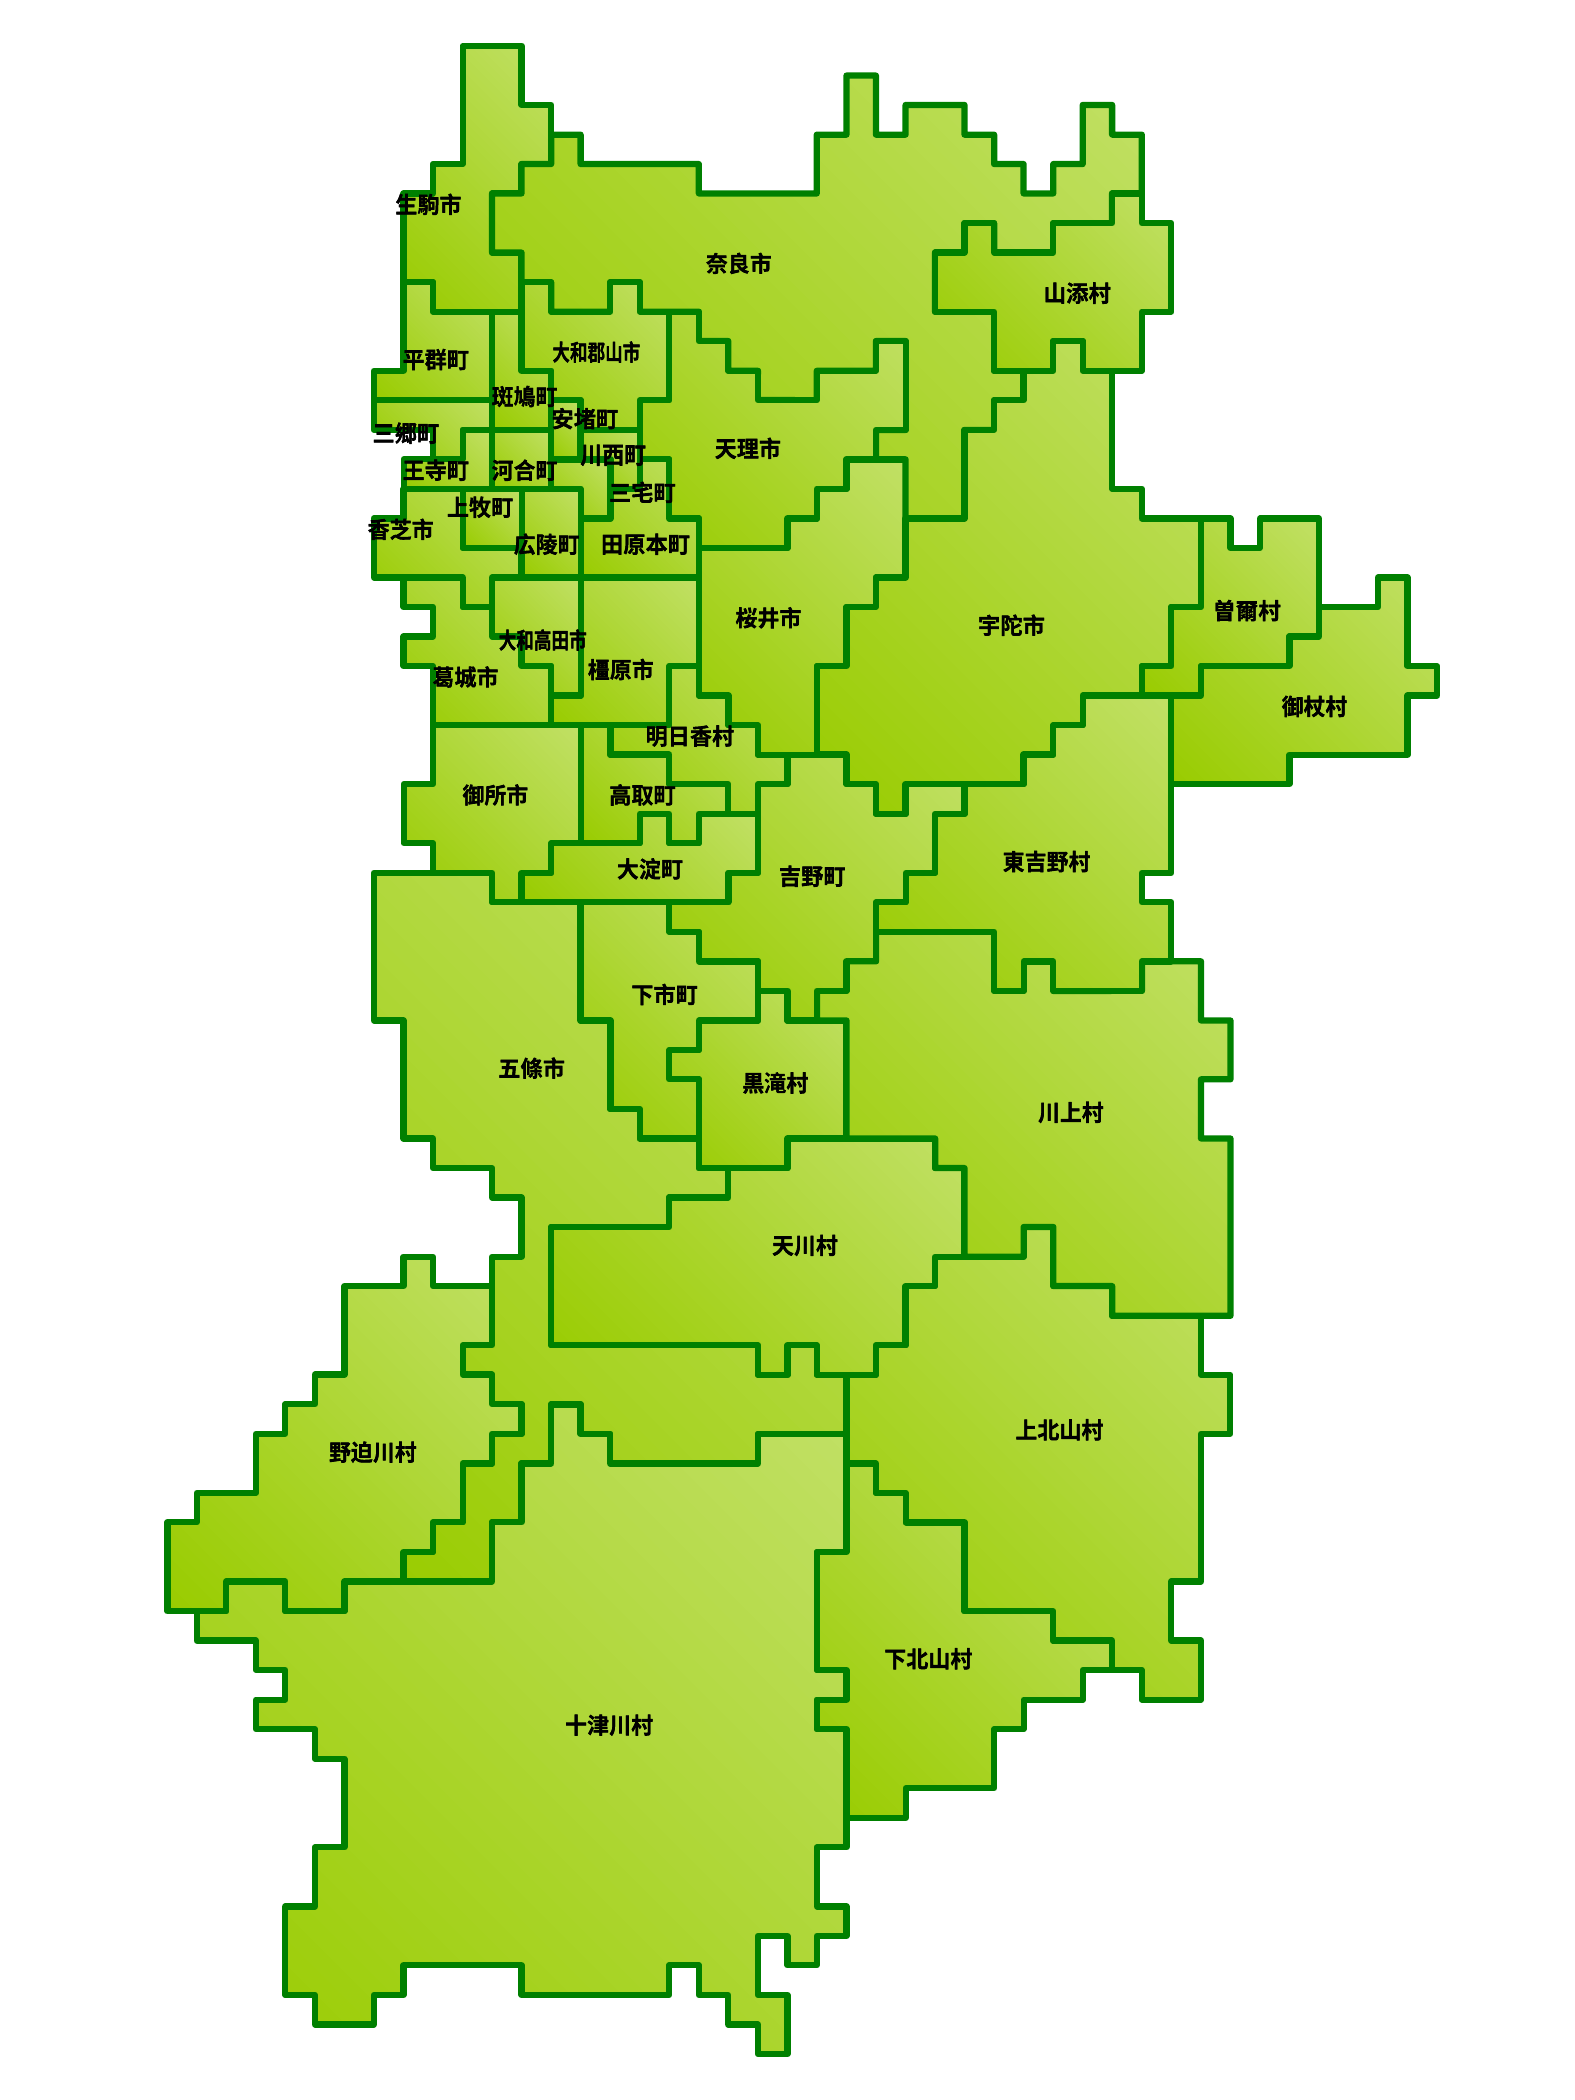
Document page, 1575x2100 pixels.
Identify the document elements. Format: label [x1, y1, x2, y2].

text_box [772, 1234, 838, 1257]
text_box [735, 606, 801, 630]
text_box [565, 1713, 654, 1737]
text_box [403, 459, 469, 482]
text_box [715, 437, 781, 460]
text_box [1045, 281, 1111, 305]
text_box [1038, 1101, 1104, 1124]
text_box [403, 348, 469, 371]
text_box [513, 533, 580, 556]
text_box [552, 340, 640, 364]
text_box [779, 865, 846, 888]
text_box [885, 1647, 973, 1670]
text_box [602, 533, 690, 556]
text_box [1003, 850, 1091, 873]
text_box [395, 193, 462, 216]
text_box [329, 1441, 417, 1464]
text_box [499, 1056, 565, 1080]
text_box [491, 385, 558, 408]
text_box [587, 658, 654, 681]
text_box [447, 496, 513, 519]
text_box [552, 407, 618, 430]
text_box [167, 45, 1438, 2055]
text_box [646, 724, 734, 748]
text_box [632, 983, 698, 1006]
text_box [1281, 695, 1348, 718]
text_box [432, 665, 499, 689]
text_box [610, 783, 676, 807]
text_box [367, 518, 434, 541]
text_box [610, 481, 676, 504]
text_box [617, 857, 683, 881]
text_box [499, 628, 587, 652]
text_box [462, 783, 528, 807]
text_box [1016, 1418, 1104, 1442]
text_box [742, 1071, 809, 1095]
text_box [491, 459, 558, 482]
text_box [580, 444, 646, 467]
text_box [1215, 599, 1281, 622]
text_box [373, 422, 439, 445]
text_box [979, 614, 1045, 637]
text_box [705, 252, 772, 275]
